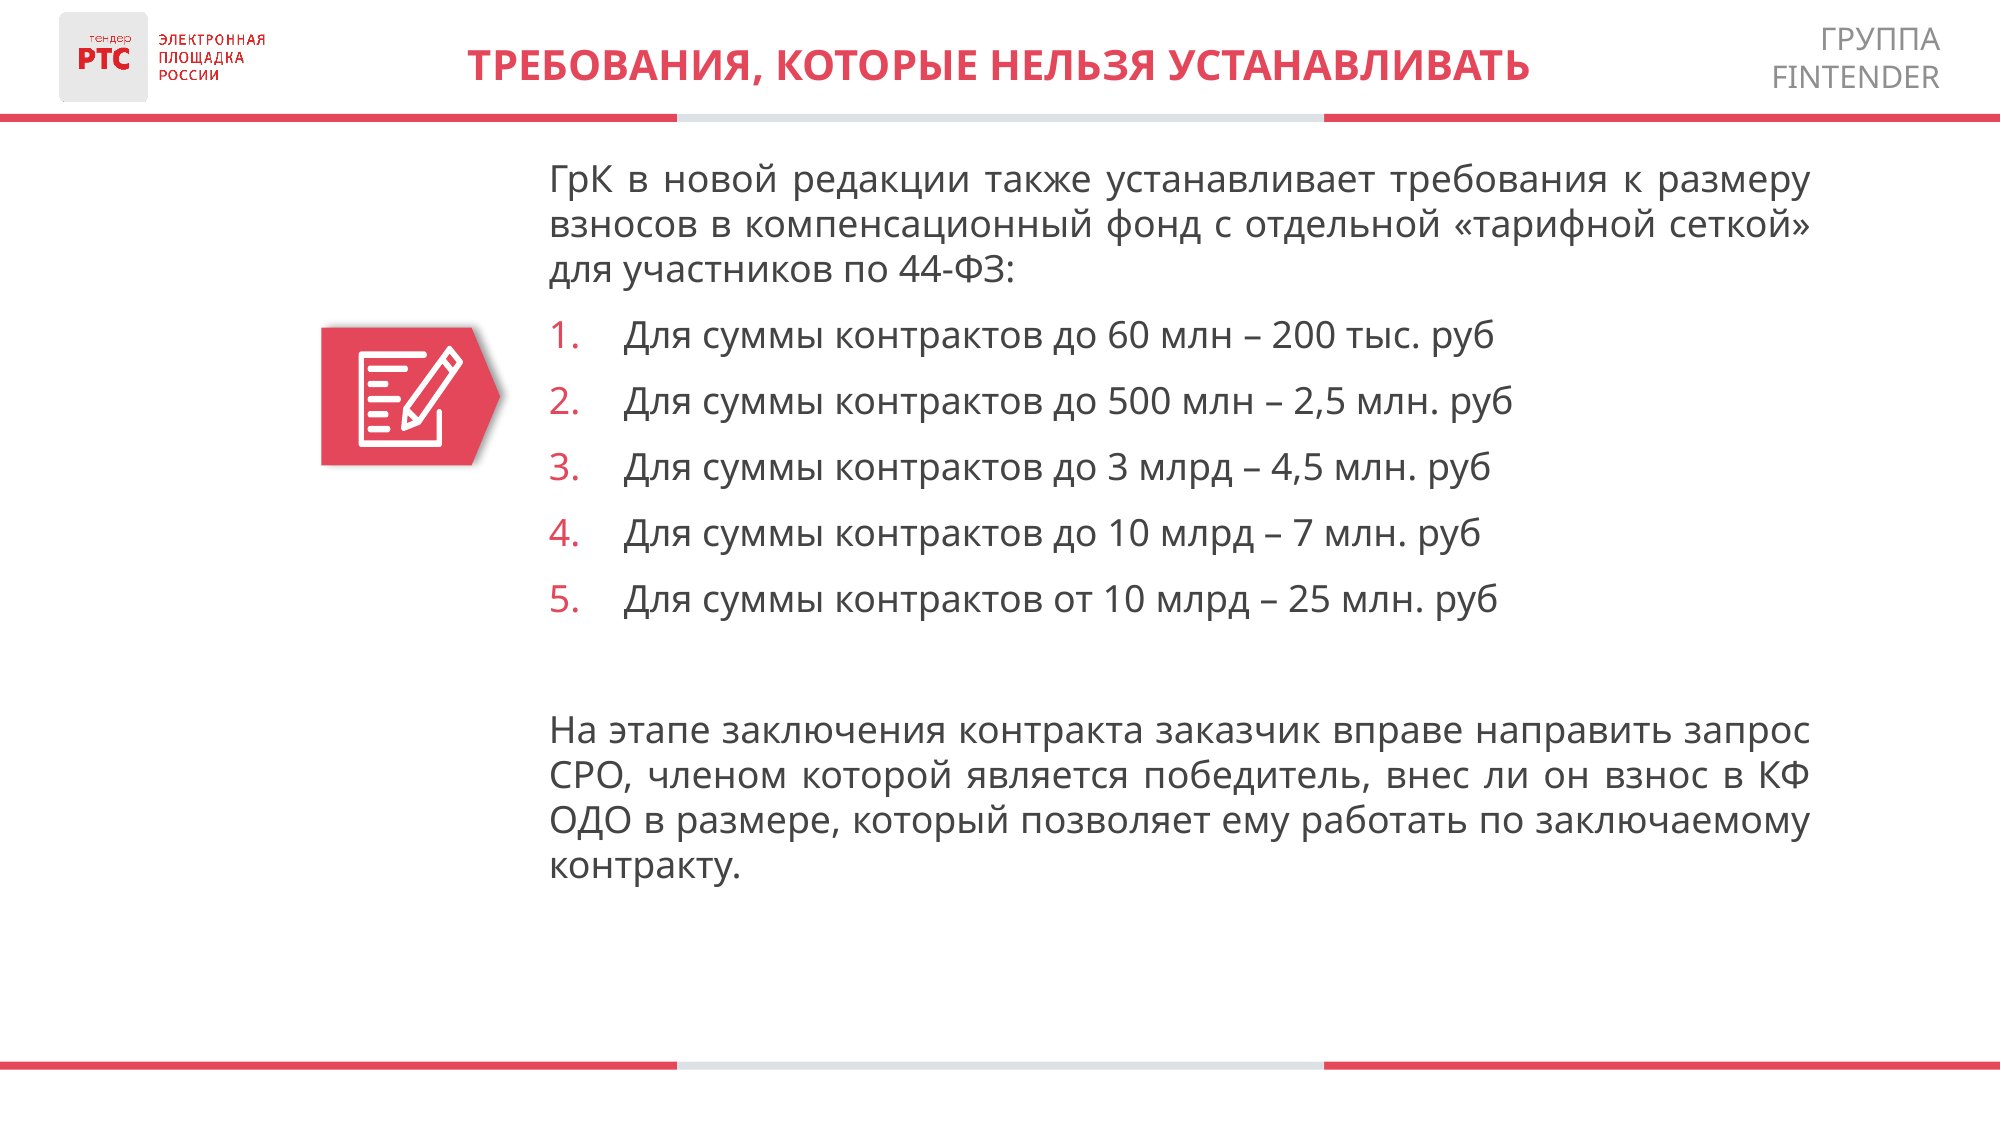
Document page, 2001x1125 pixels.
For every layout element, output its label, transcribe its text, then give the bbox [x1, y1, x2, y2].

text_box [358, 351, 442, 447]
picture [59, 12, 265, 102]
text_box ГрК в новой редакции также устанавливает требования к размеру взносов в компенсационный фонд с отдельной «тарифной сеткой» для участников по 44-ФЗ: Для суммы контрактов до 60 млн – 200 тыс. руб Для суммы контрактов до 500 млн – 2,5 млн. руб Для суммы контрактов до 3 млрд – 4,5 млн. руб Для суммы контрактов до 10 млрд – 7 млн. руб Для суммы контрактов от 10 млрд – 25 млн. руб На этапе заключения контракта заказчик вправе направить запрос СРО, членом которой является победитель, внес ли он взнос в КФ ОДО в размере, который позволяет ему работать по заключаемому контракту. [534, 147, 1827, 894]
title Требования, которые нельзя устанавливать [321, 10, 1678, 125]
text_box [401, 345, 463, 431]
text_box [321, 327, 501, 466]
